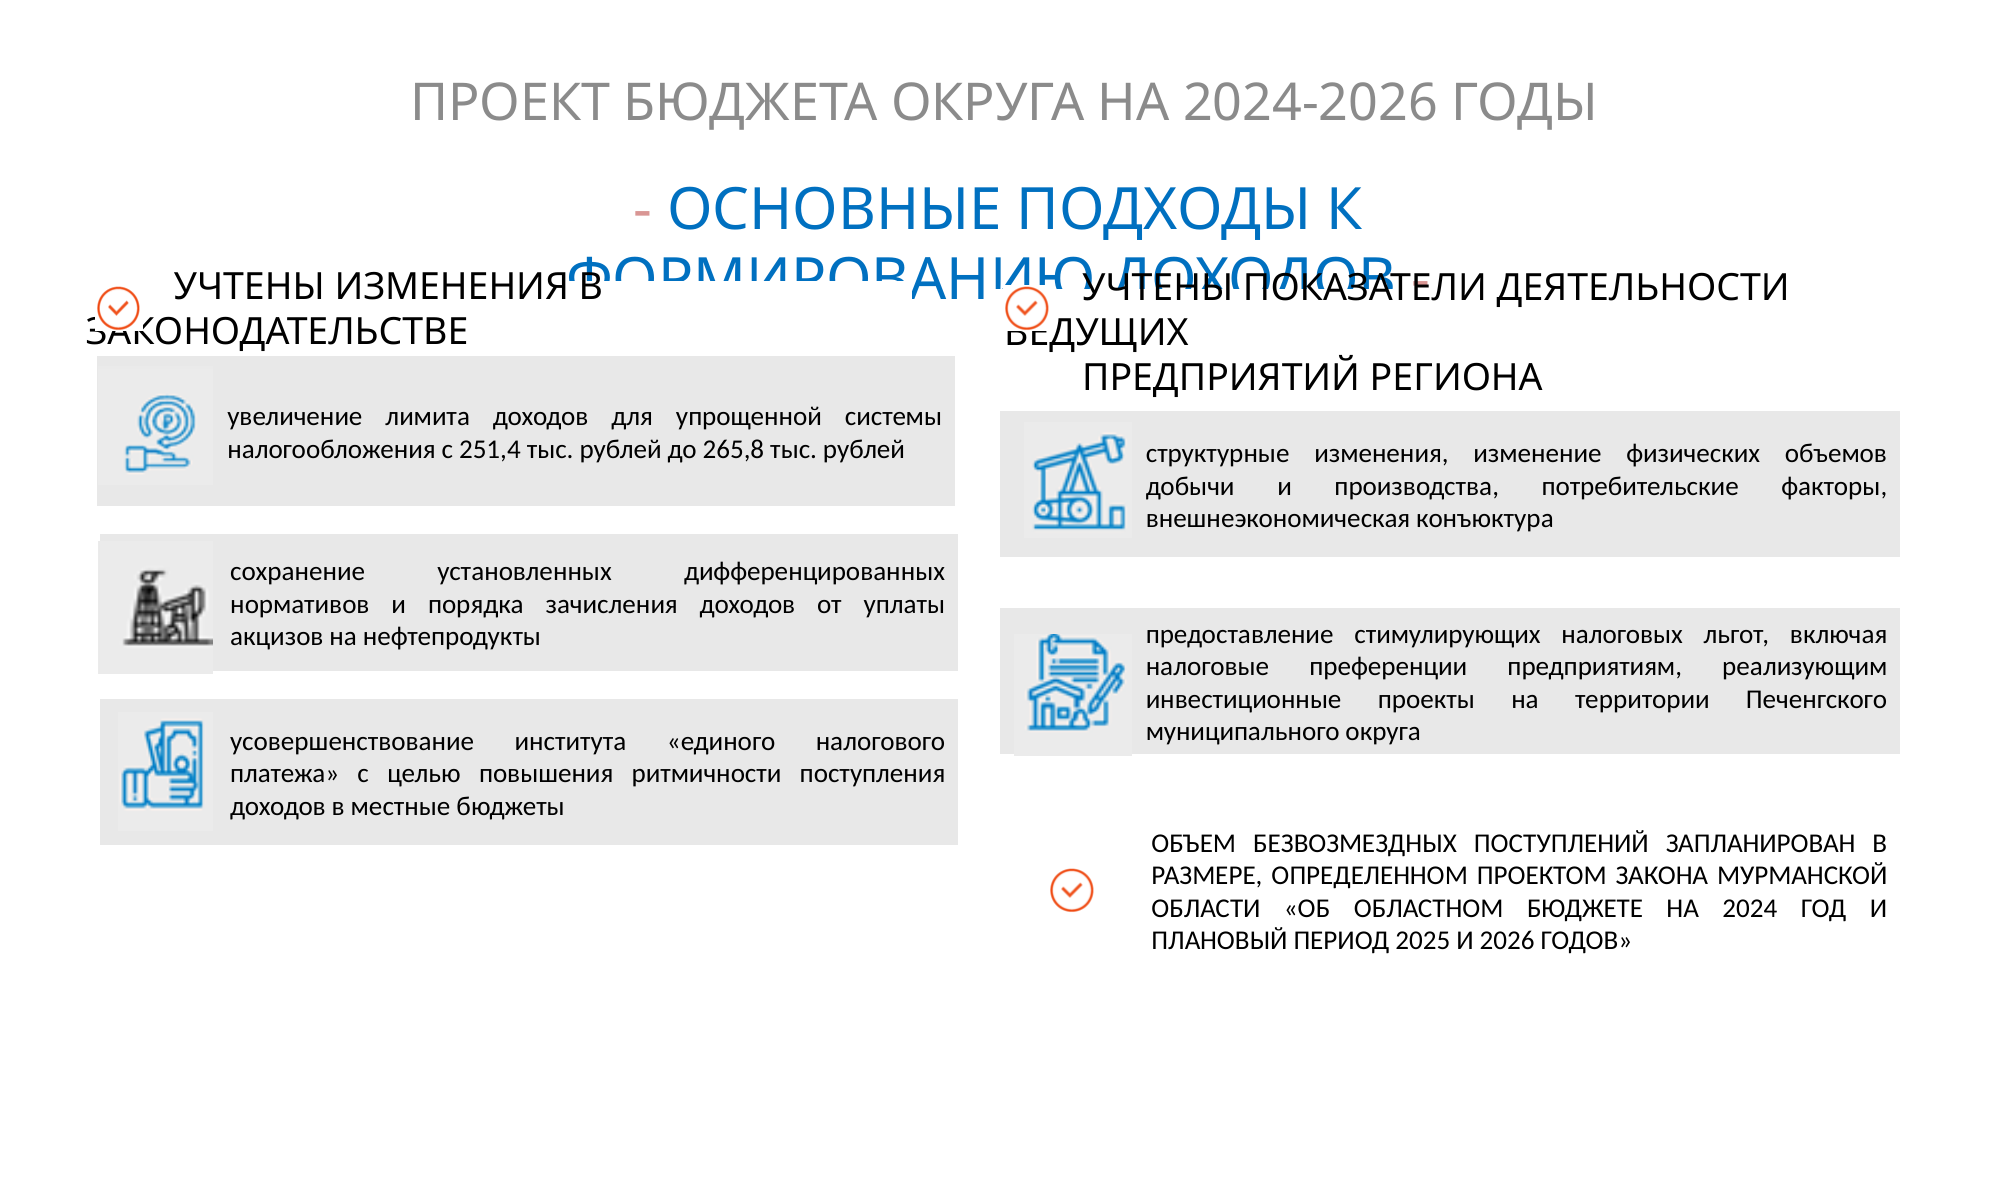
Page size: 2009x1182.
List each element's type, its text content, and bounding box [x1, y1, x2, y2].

text_box УЧТЕНЫ ИЗМЕНЕНИЯ В ЗАКОНОДАТЕЛЬСТВЕ [69, 281, 912, 333]
picture [1048, 867, 1097, 913]
picture [1013, 633, 1132, 757]
text_box усовершенствование института «единого налогового платежа» с целью повышения ритмичности поступления доходов в местные бюджеты [96, 695, 962, 849]
text_box сохранение установленных дифференцированных нормативов и порядка зачисления доходов от уплаты акцизов на нефтепродукты [96, 529, 962, 675]
text_box УЧТЕНЫ ПОКАЗАТЕЛИ ДЕЯТЕЛЬНОСТИ ВЕДУЩИХ ПРЕДПРИЯТИЙ РЕГИОНА [987, 289, 1830, 373]
title ПРОЕКТ БЮДЖЕТА ОКРУГА НА 2024-2026 ГОДЫ [100, 47, 1908, 154]
picture [94, 285, 144, 332]
text_box предоставление стимулирующих налоговых льгот, включая налоговые преференции предприятиям, реализующим инвестиционные проекты на территории Печенгского муниципального округа [996, 604, 1904, 758]
picture [1003, 285, 1052, 332]
picture [97, 541, 213, 674]
picture [118, 712, 213, 832]
text_box ОБЪЕМ БЕЗВОЗМЕЗДНЫХ ПОСТУПЛЕНИЙ ЗАПЛАНИРОВАН В РАЗМЕРЕ, ОПРЕДЕЛЕННОМ ПРОЕКТОМ ЗАКОНА МУРМАНСКОЙ ОБЛАСТИ «ОБ ОБЛАСТНОМ БЮДЖЕТЕ НА 2024 ГОД И ПЛАНОВЫЙ ПЕРИОД 2025 И 2026 ГОДОВ» [1002, 813, 1904, 967]
text_box структурные изменения, изменение физических объемов добычи и производства, потребительские факторы, внешнеэкономическая конъюктура [996, 407, 1904, 561]
picture [97, 365, 213, 485]
picture [1024, 422, 1132, 539]
text_box увеличение лимита доходов для упрощенной системы налогообложения с 251,4 тыс. рублей до 265,8 тыс. рублей [93, 352, 959, 510]
text_box - ОСНОВНЫЕ ПОДХОДЫ К ФОРМИРОВАНИЮ ДОХОДОВ - [448, 164, 1548, 319]
